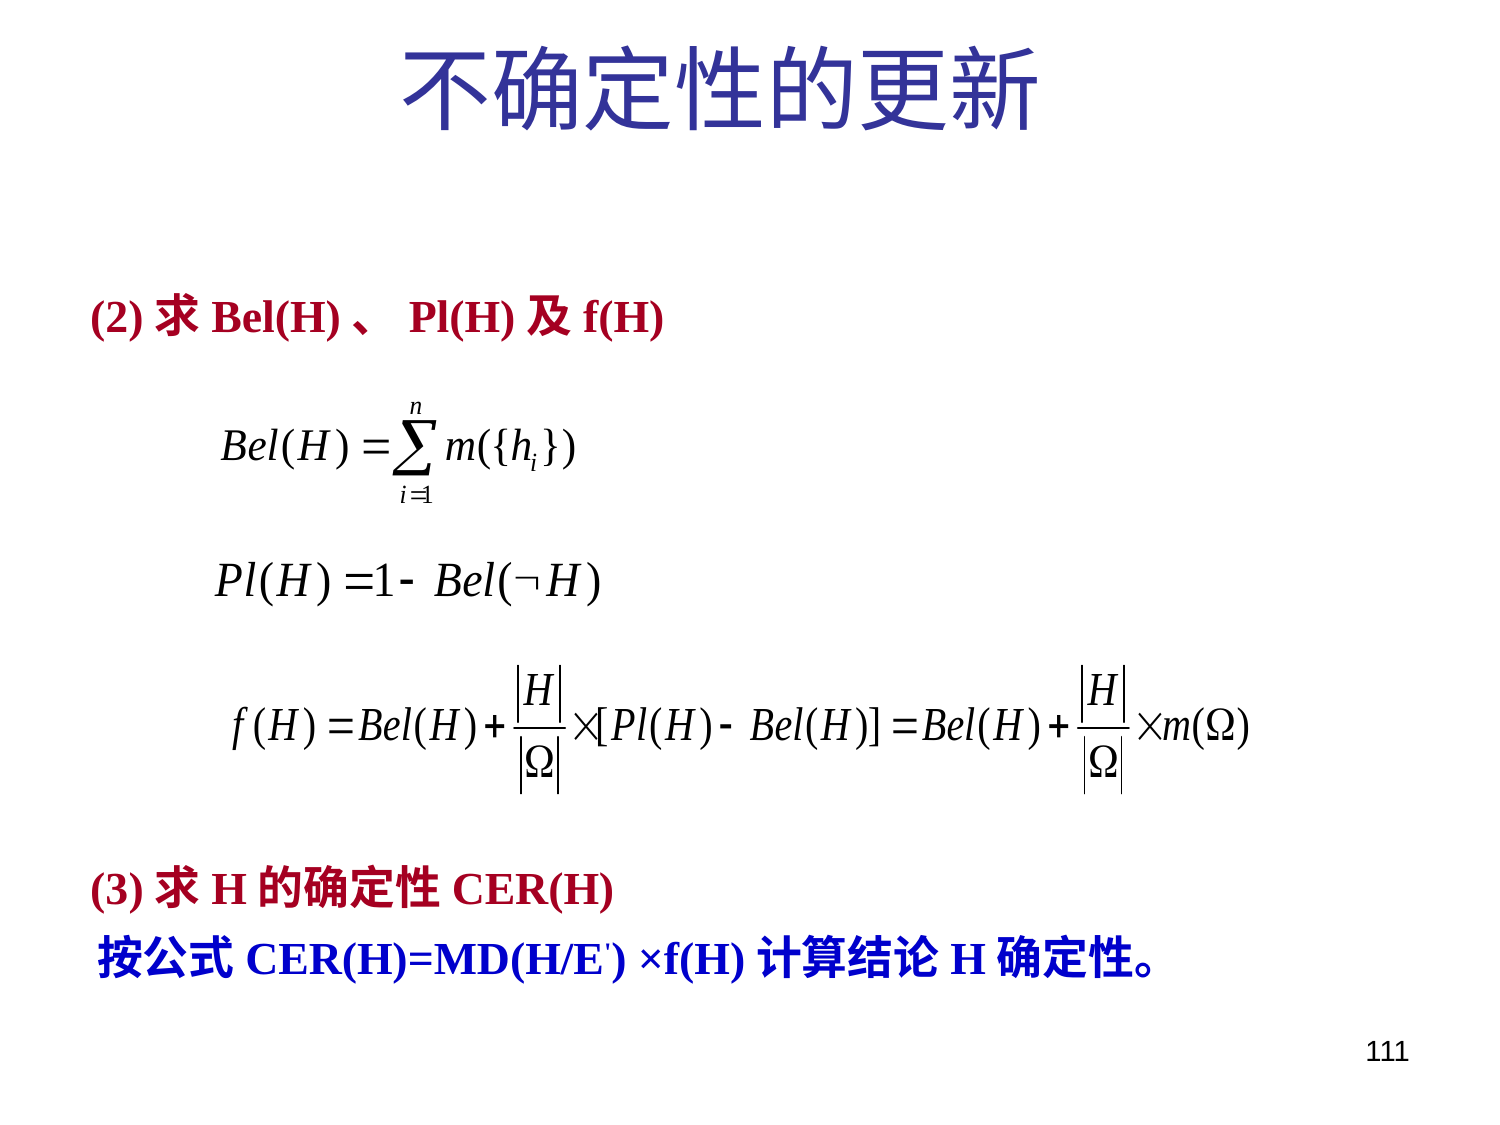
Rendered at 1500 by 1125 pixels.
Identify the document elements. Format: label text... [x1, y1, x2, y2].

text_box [212, 385, 585, 514]
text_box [206, 550, 609, 617]
slide_number 111 [1074, 1024, 1425, 1103]
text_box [218, 656, 1259, 804]
text_box 不确定性的更新 [123, 31, 1317, 149]
text_box (2)求Bel(H)、Pl(H)及f(H) [29, 278, 821, 349]
text_box (3)求H的确定性CER(H) 按公式CER(H)=MD(H/E') ×f(H)计算结论H确定性。 [29, 840, 1447, 992]
